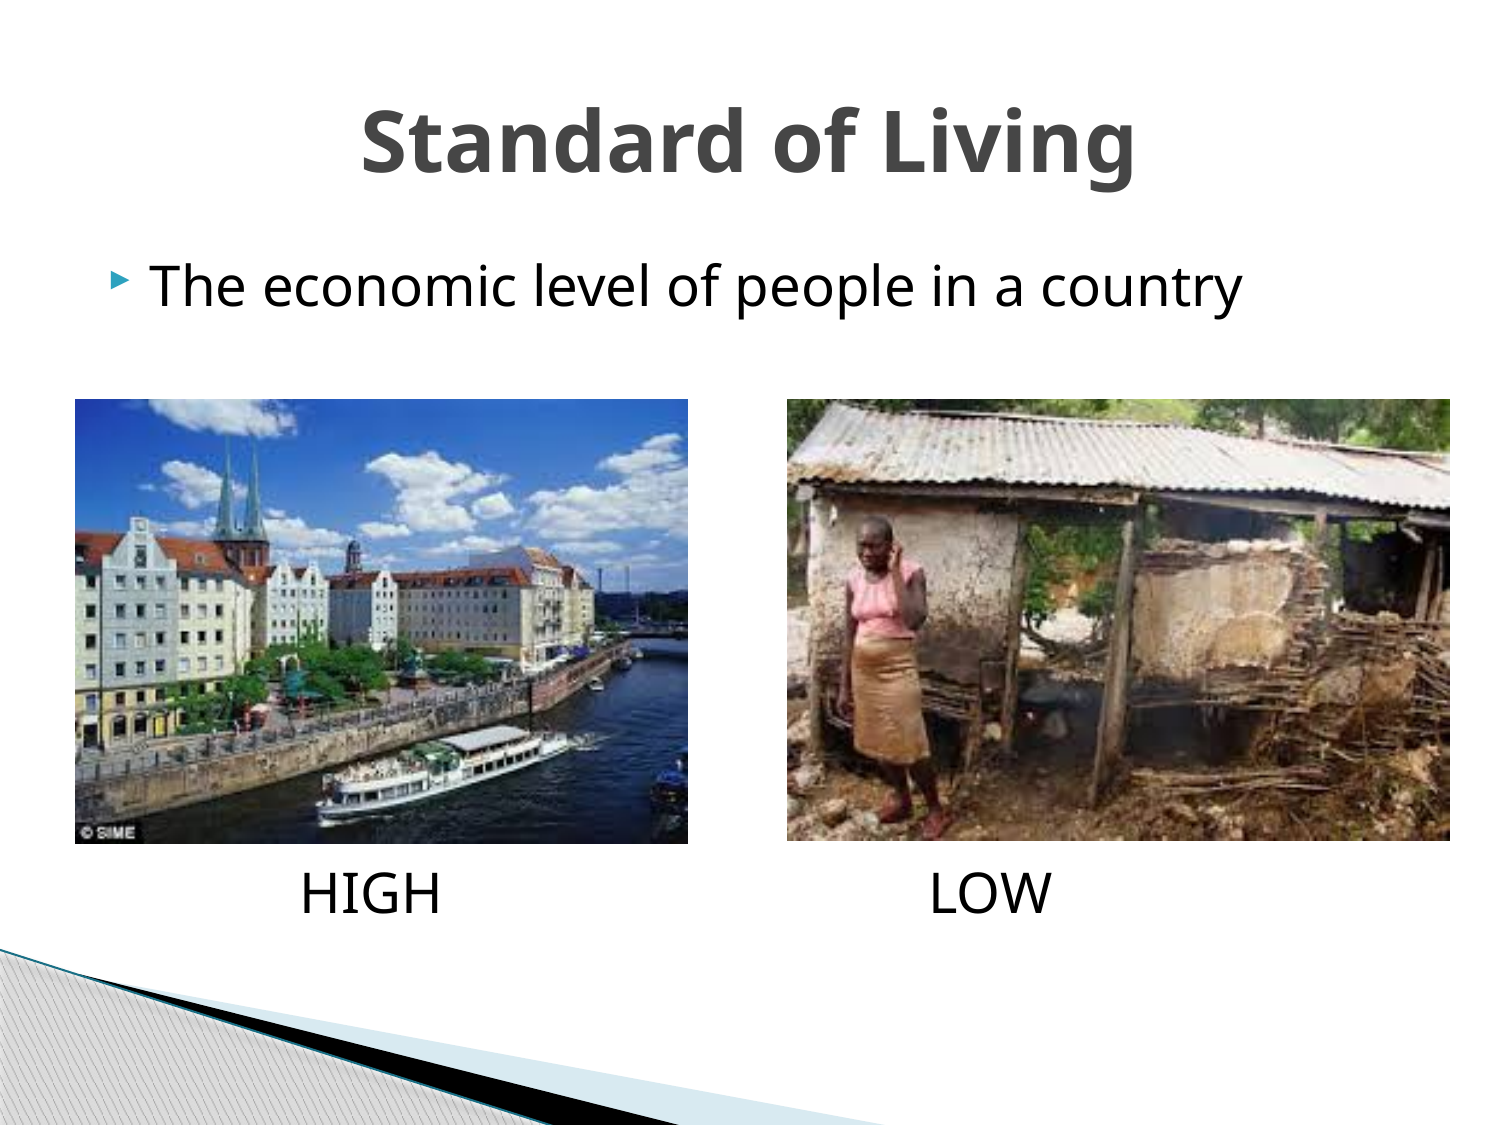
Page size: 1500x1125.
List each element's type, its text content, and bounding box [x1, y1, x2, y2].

picture [787, 399, 1451, 842]
picture [74, 399, 688, 844]
title Standard of Living [75, 45, 1425, 233]
list The economic level of people in a country HIGH LOW [75, 243, 1425, 986]
